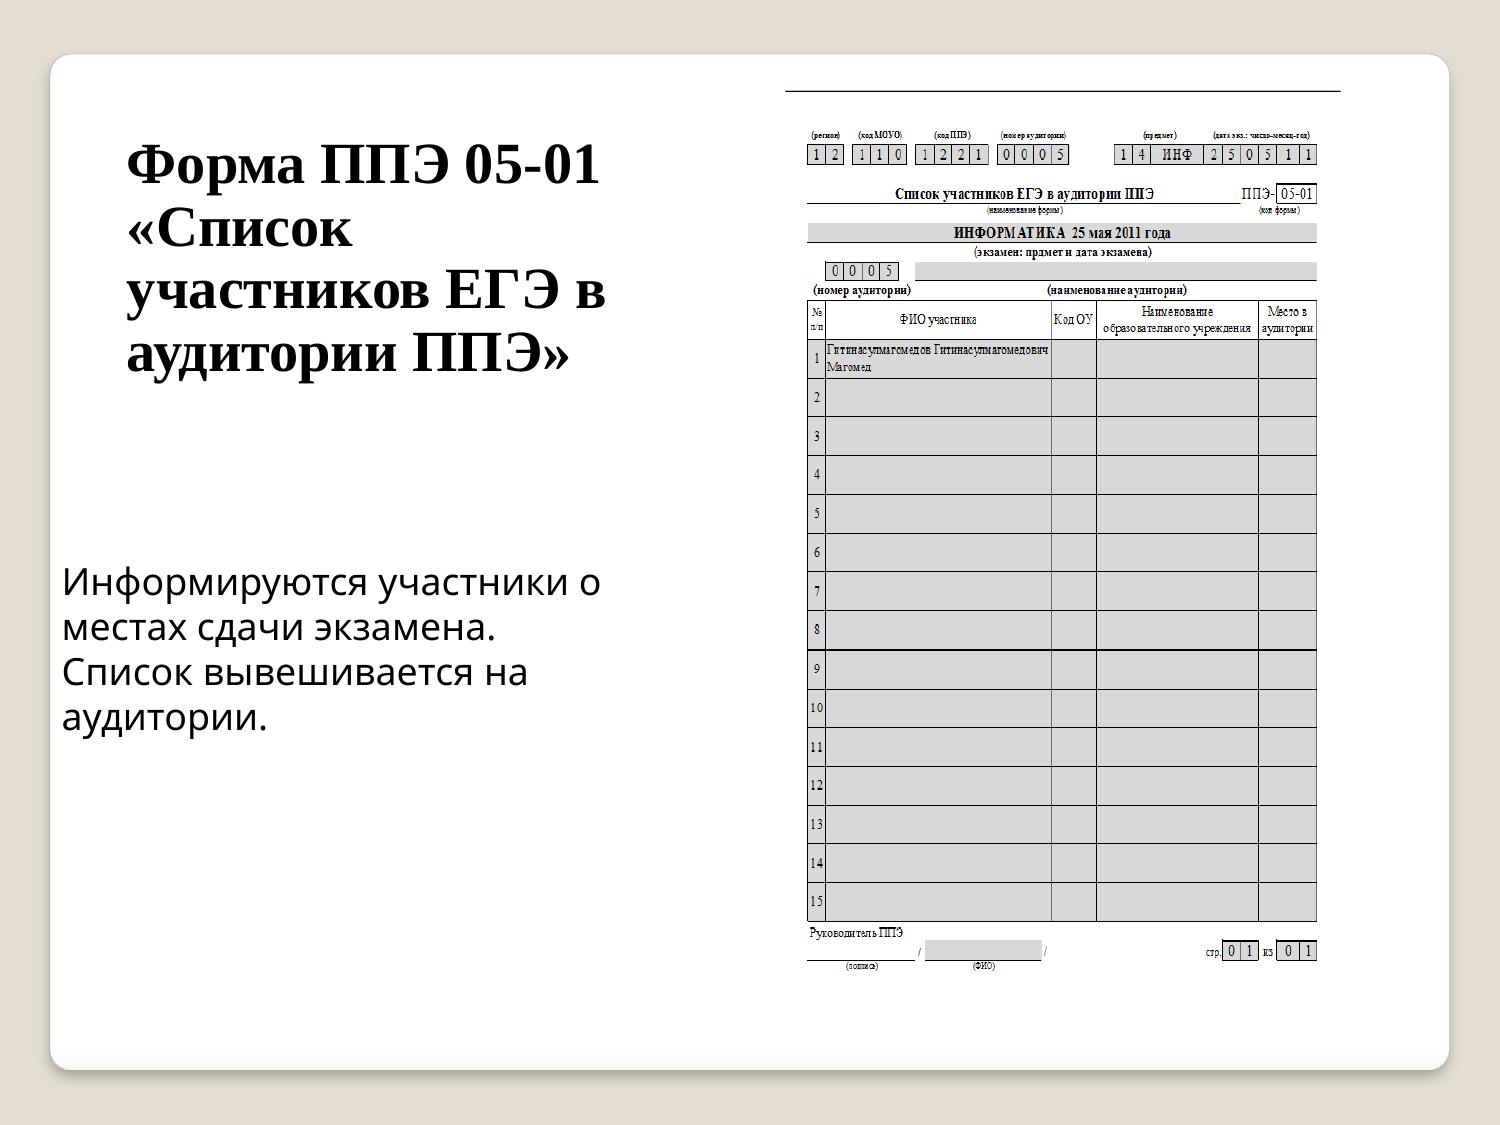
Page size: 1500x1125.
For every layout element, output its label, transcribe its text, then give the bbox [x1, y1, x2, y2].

picture [785, 89, 1341, 1019]
text_box Информируются участники о местах сдачи экзамена. Список вывешивается на аудитории. [46, 550, 657, 746]
text_box Форма ППЭ 05-01 «Список участников ЕГЭ в аудитории ППЭ» [112, 125, 640, 392]
